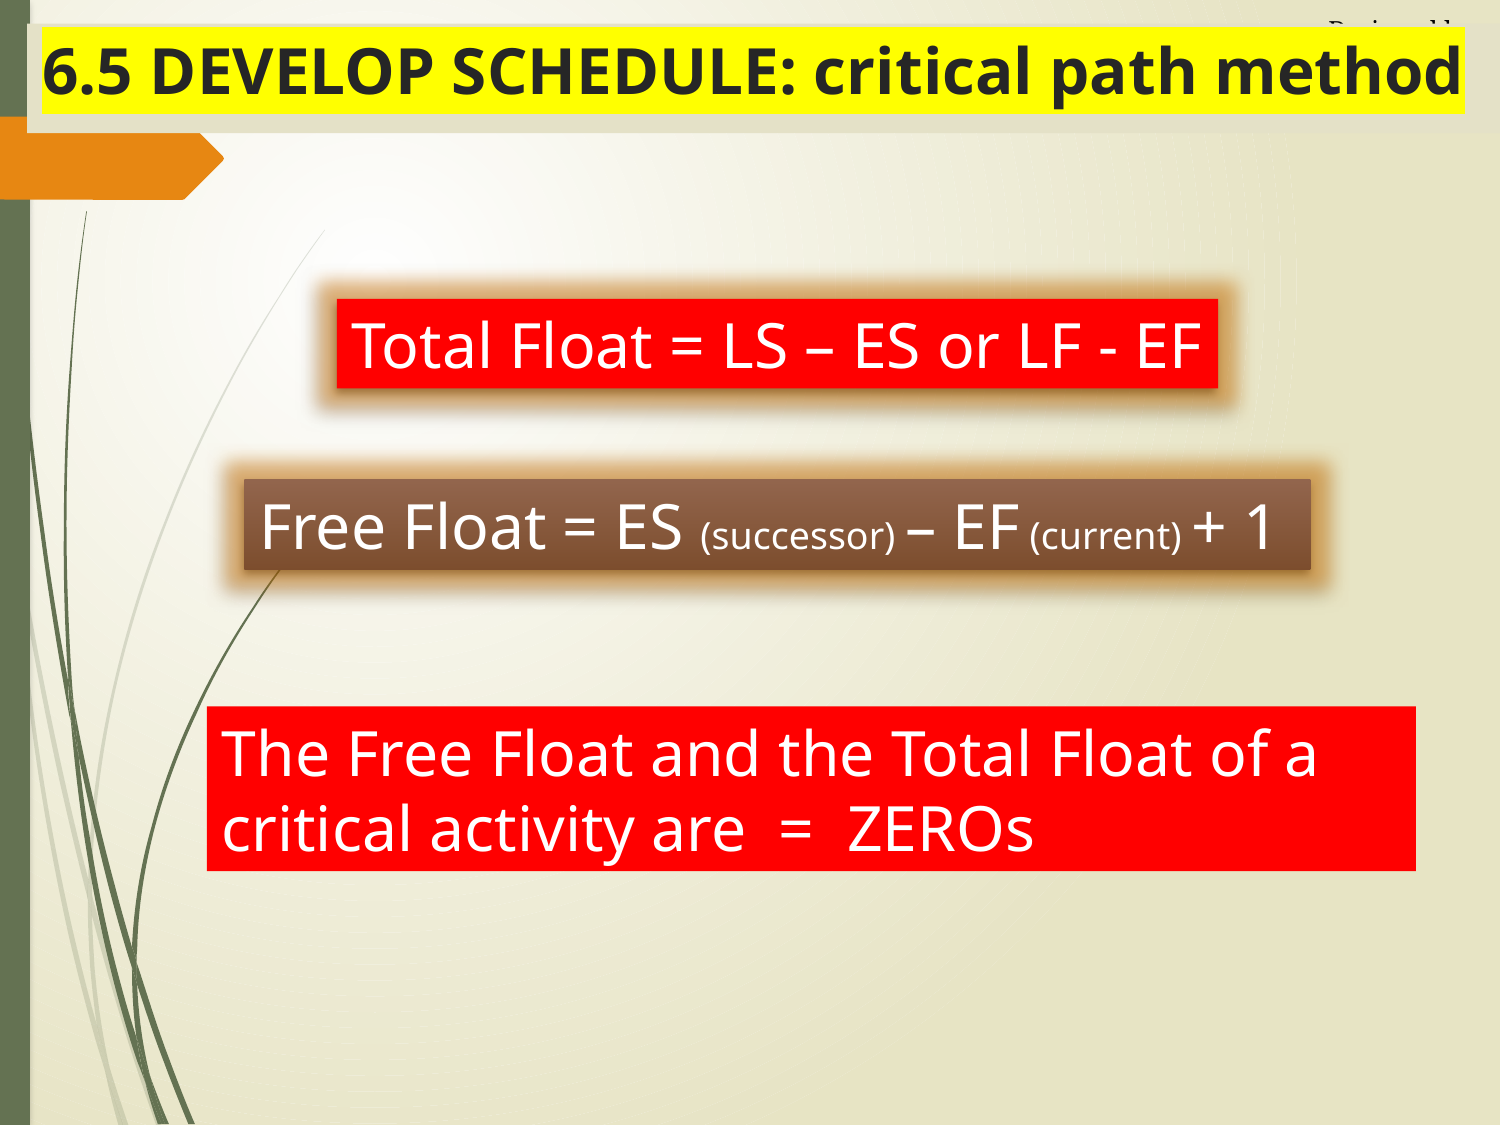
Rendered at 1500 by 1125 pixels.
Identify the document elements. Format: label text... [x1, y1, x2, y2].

title 6.5 DEVELOP SCHEDULE: critical path method [27, 23, 1500, 134]
text_box Free Float = ES (successor) – EF (current) + 1 [244, 479, 1311, 570]
text_box Total Float = LS – ES or LF - EF [336, 298, 1219, 389]
text_box The Free Float and the Total Float of a critical activity are = ZEROs [206, 706, 1416, 872]
